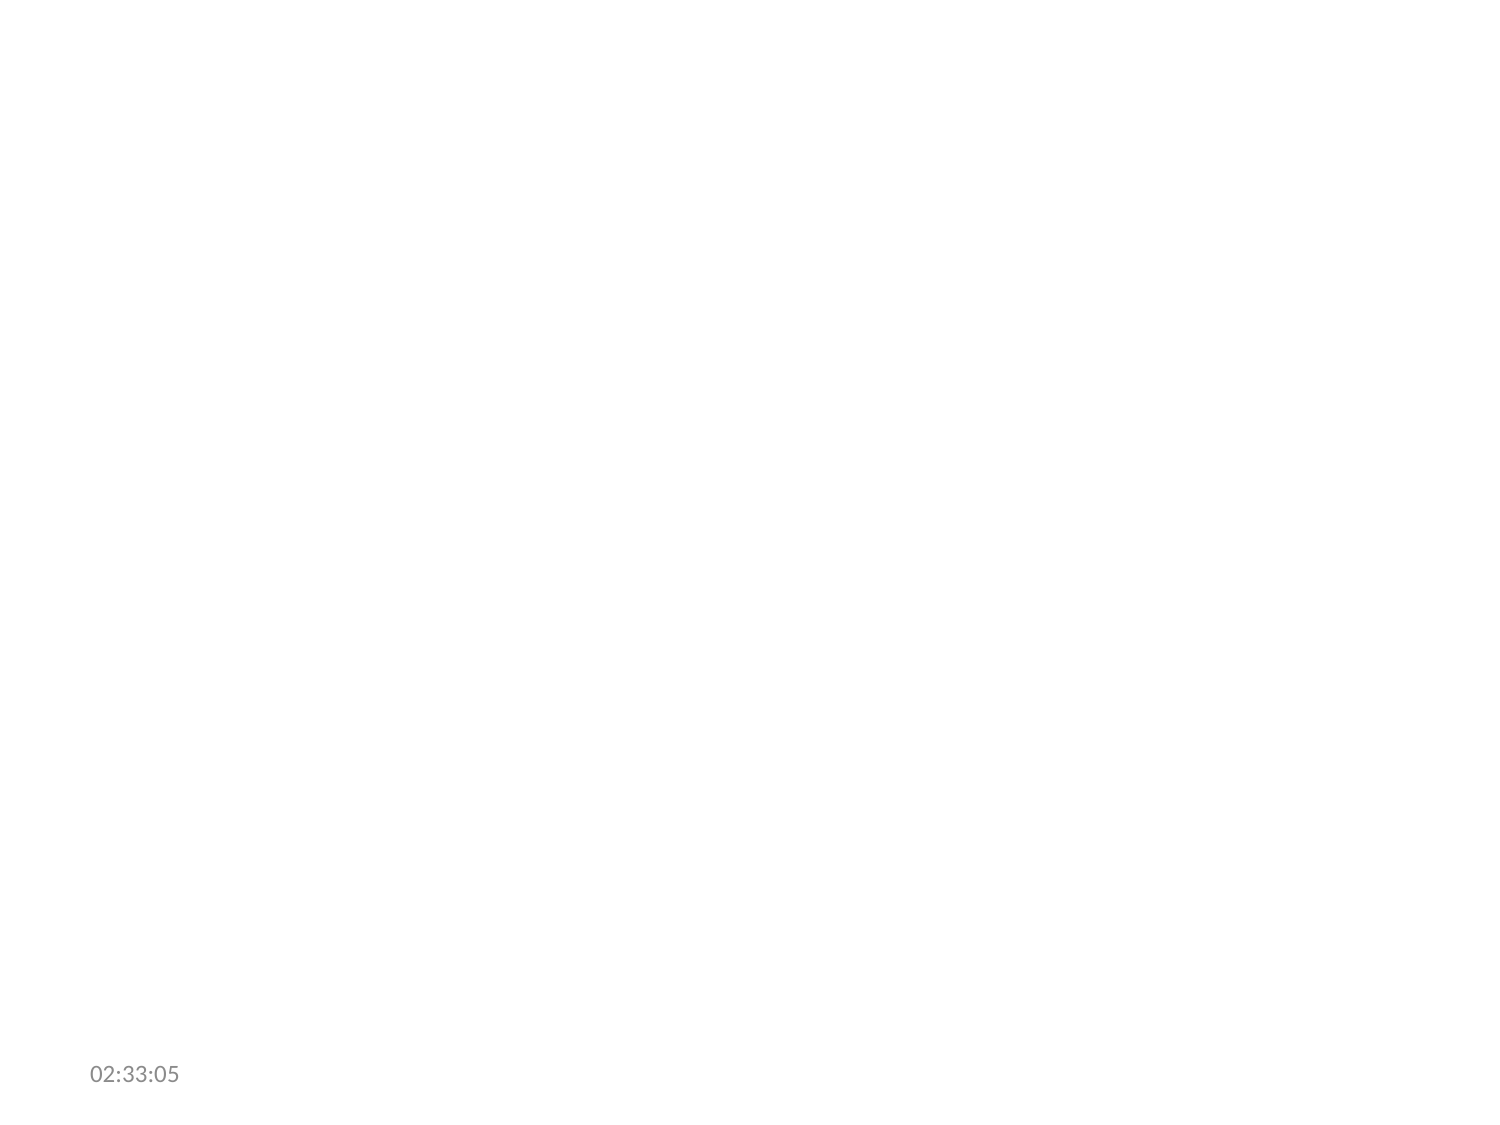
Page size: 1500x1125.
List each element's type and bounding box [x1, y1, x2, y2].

slide_number [75, 1042, 425, 1103]
